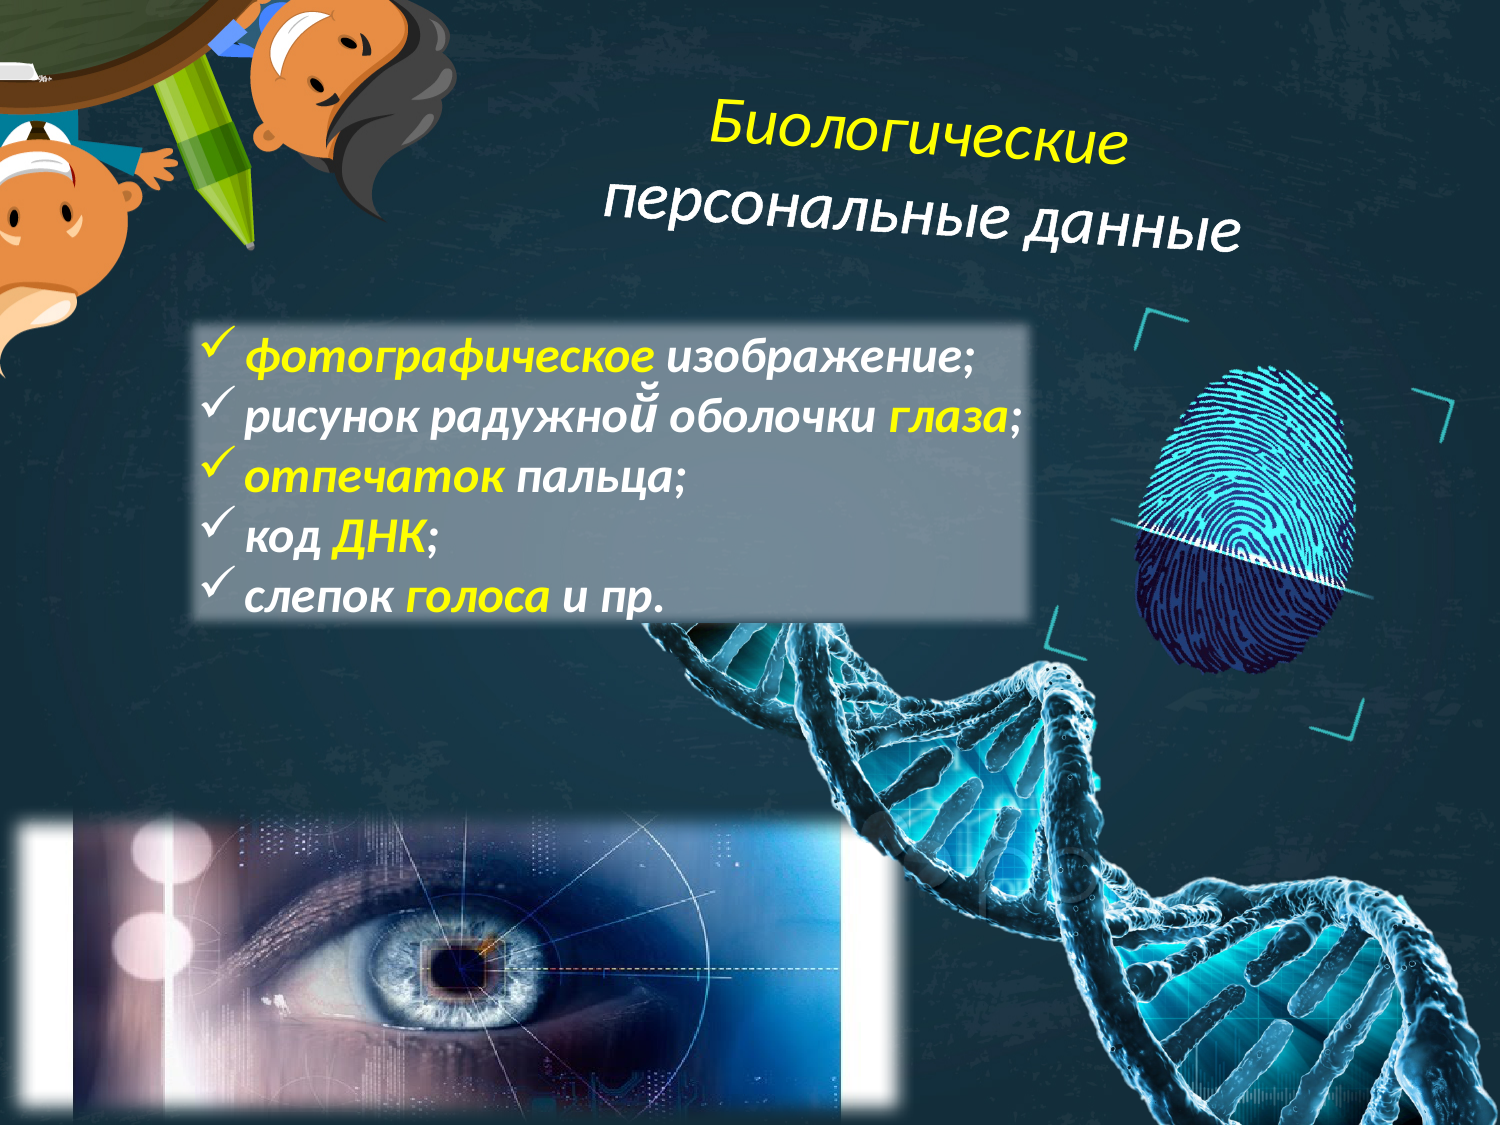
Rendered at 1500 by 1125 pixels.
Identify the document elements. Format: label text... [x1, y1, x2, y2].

text_box Биологические персональные данные [350, 46, 1500, 289]
picture [1251, 1089, 1259, 1102]
text_box фотографическое изображение; рисунок радужной̆ оболочки глаза; отпечаток пальца; код ДНК; слепок голоса и пр. [202, 334, 1022, 613]
picture [0, 0, 1500, 1125]
picture [1265, 1121, 1276, 1125]
